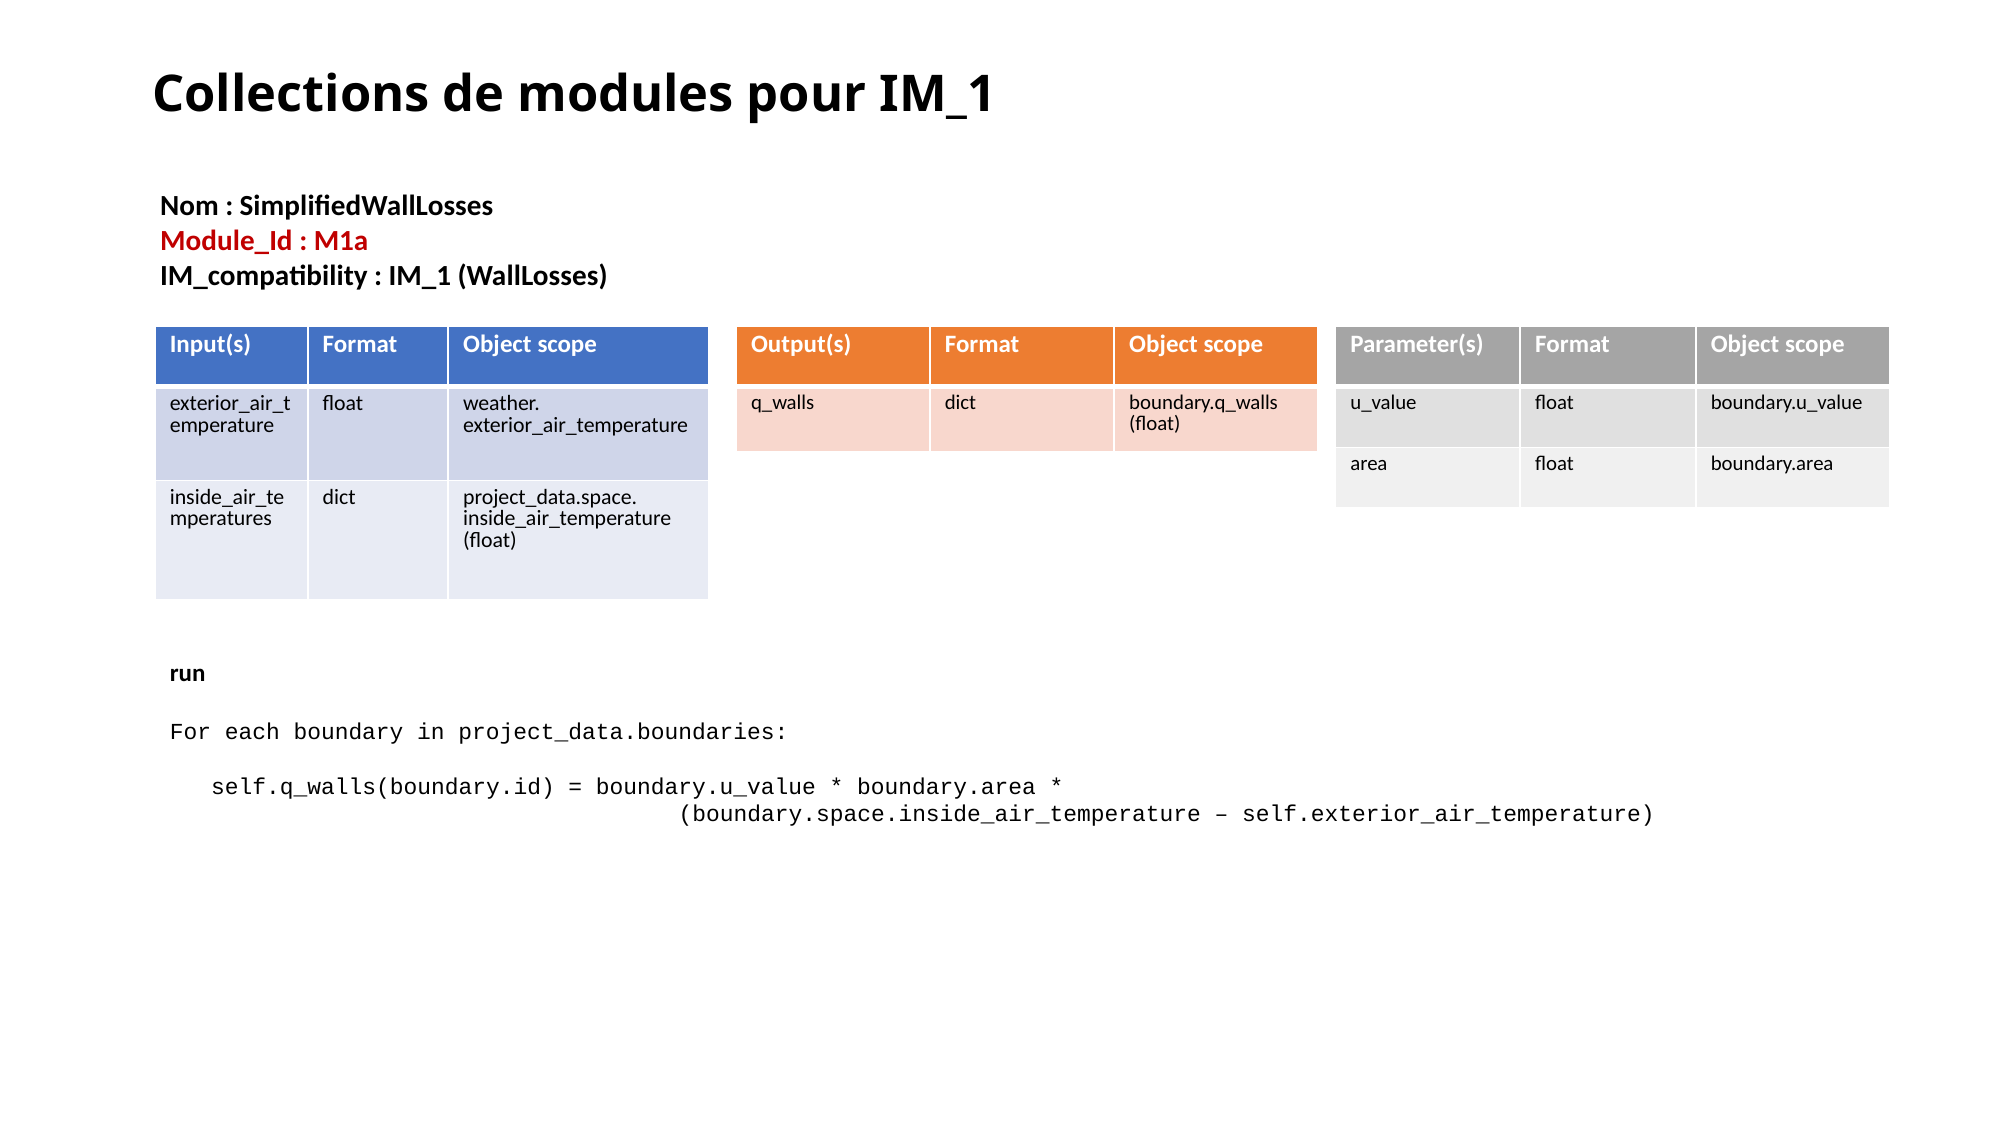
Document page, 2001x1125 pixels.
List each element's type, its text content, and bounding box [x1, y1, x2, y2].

table_cell dict [309, 481, 447, 599]
table_cell boundary.q_walls (float) [1115, 389, 1317, 451]
table_cell project_data.space. inside_air_temperature (float) [449, 481, 708, 599]
table_cell dict [931, 389, 1113, 451]
table_header Parameter(s) [1336, 327, 1519, 384]
table_cell exterior_air_temperature [156, 389, 307, 480]
table_cell float [1521, 389, 1695, 447]
table_cell float [309, 389, 447, 480]
table_header Format [931, 327, 1113, 384]
table_cell float [1521, 448, 1695, 507]
table_cell inside_air_temperatures [156, 481, 307, 599]
table_header Format [1521, 327, 1695, 384]
table_cell boundary.area [1697, 448, 1889, 507]
table_cell u_value [1336, 389, 1519, 447]
table_cell q_walls [737, 389, 929, 451]
table_header Object scope [1697, 327, 1889, 384]
table_header Object scope [1115, 327, 1317, 384]
table_header Object scope [449, 327, 708, 384]
table_header Output(s) [737, 327, 929, 384]
table_header Input(s) [156, 327, 307, 384]
text_box Nom : SimplifiedWallLosses Module_Id : M1a IM_compatibility : IM_1 (WallLosses) [145, 179, 692, 399]
table_cell boundary.u_value [1697, 389, 1889, 447]
table_header Format [309, 327, 447, 384]
table_cell area [1336, 448, 1519, 507]
title Collections de modules pour IM_1 [137, 59, 1863, 130]
table_cell weather. exterior_air_temperature [449, 389, 708, 480]
text_box run For each boundary in project_data.boundaries: self.q_walls(boundary.id) = boundary.u_value * boundary.area * (boundary.space.inside_air_temperature – self.exterior_air_temperature) [154, 649, 1912, 834]
